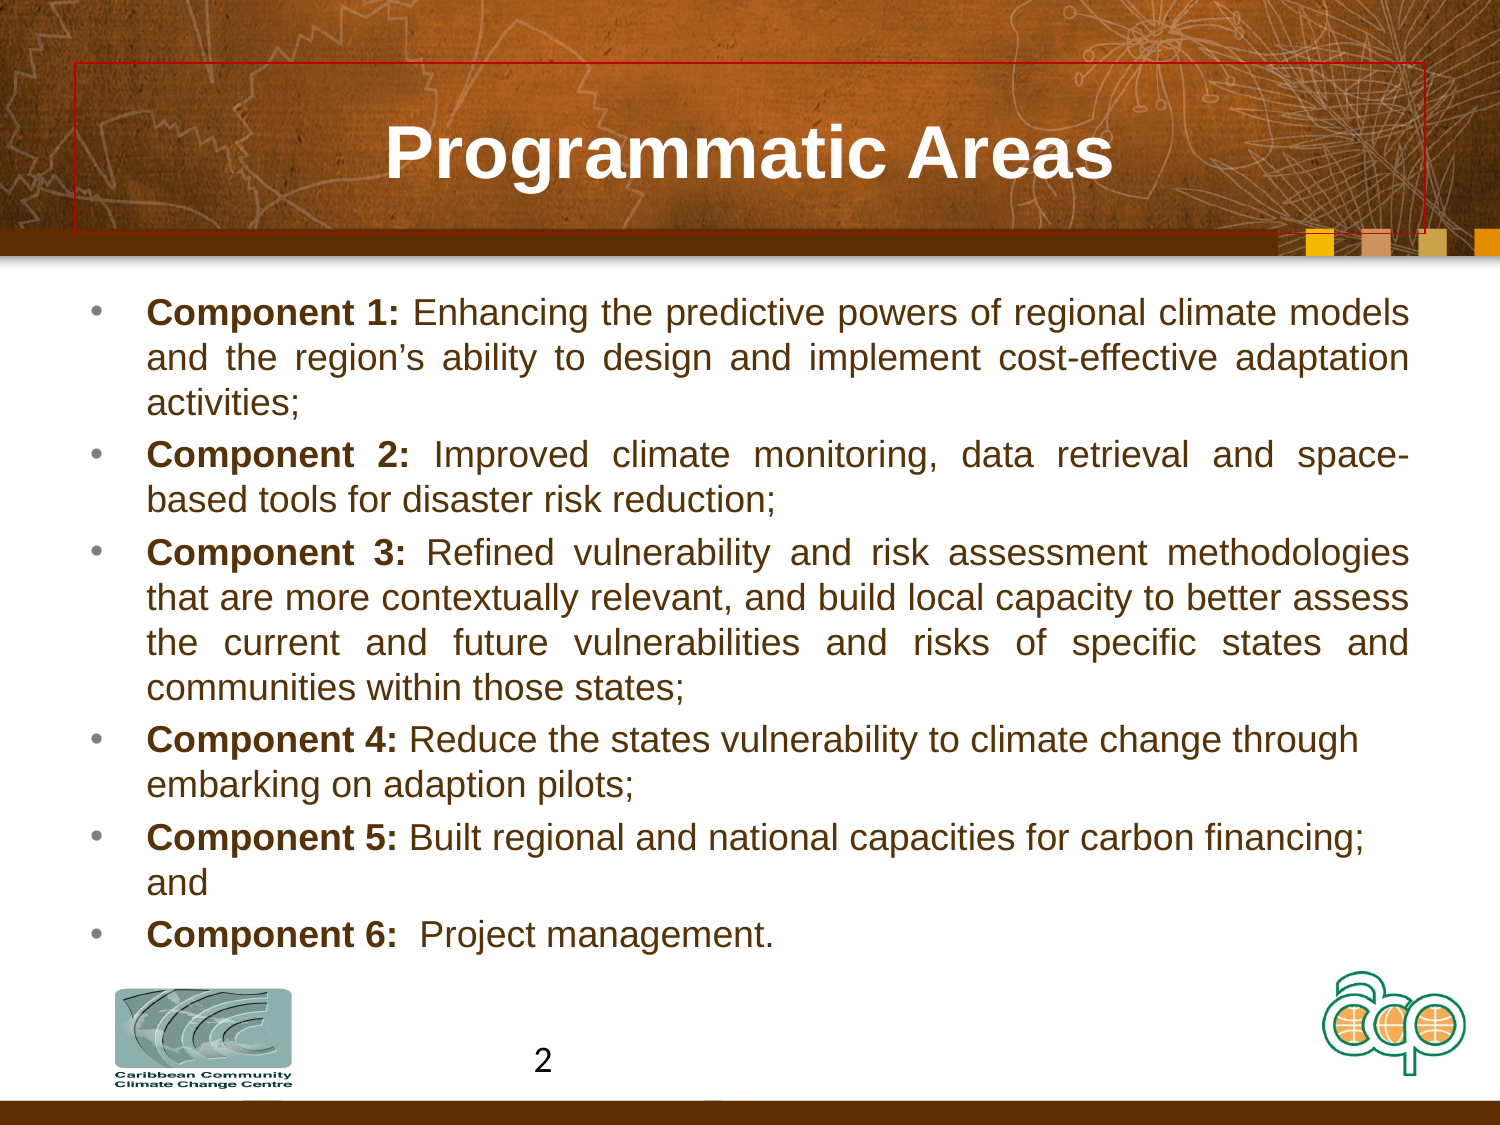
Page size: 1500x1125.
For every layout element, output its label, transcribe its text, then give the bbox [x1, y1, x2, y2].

slide_number 2 [518, 1027, 869, 1071]
list Component 1: Enhancing the predictive powers of regional climate models and the region’s ability to design and implement cost-effective adaptation activities; Component 2: Improved climate monitoring, data retrieval and space-based tools for disaster risk reduction; Component 3: Refined vulnerability and risk assessment methodologies that are more contextually relevant, and build local capacity to better assess the current and future vulnerabilities and risks of specific states and communities within those states; Component 4: Reduce the states vulnerability to climate change through embarking on adaption pilots; Component 5: Built regional and national capacities for carbon financing; and Component 6: Project management. [74, 280, 1426, 936]
picture [0, 0, 1500, 1125]
title Programmatic Areas [74, 62, 1426, 234]
